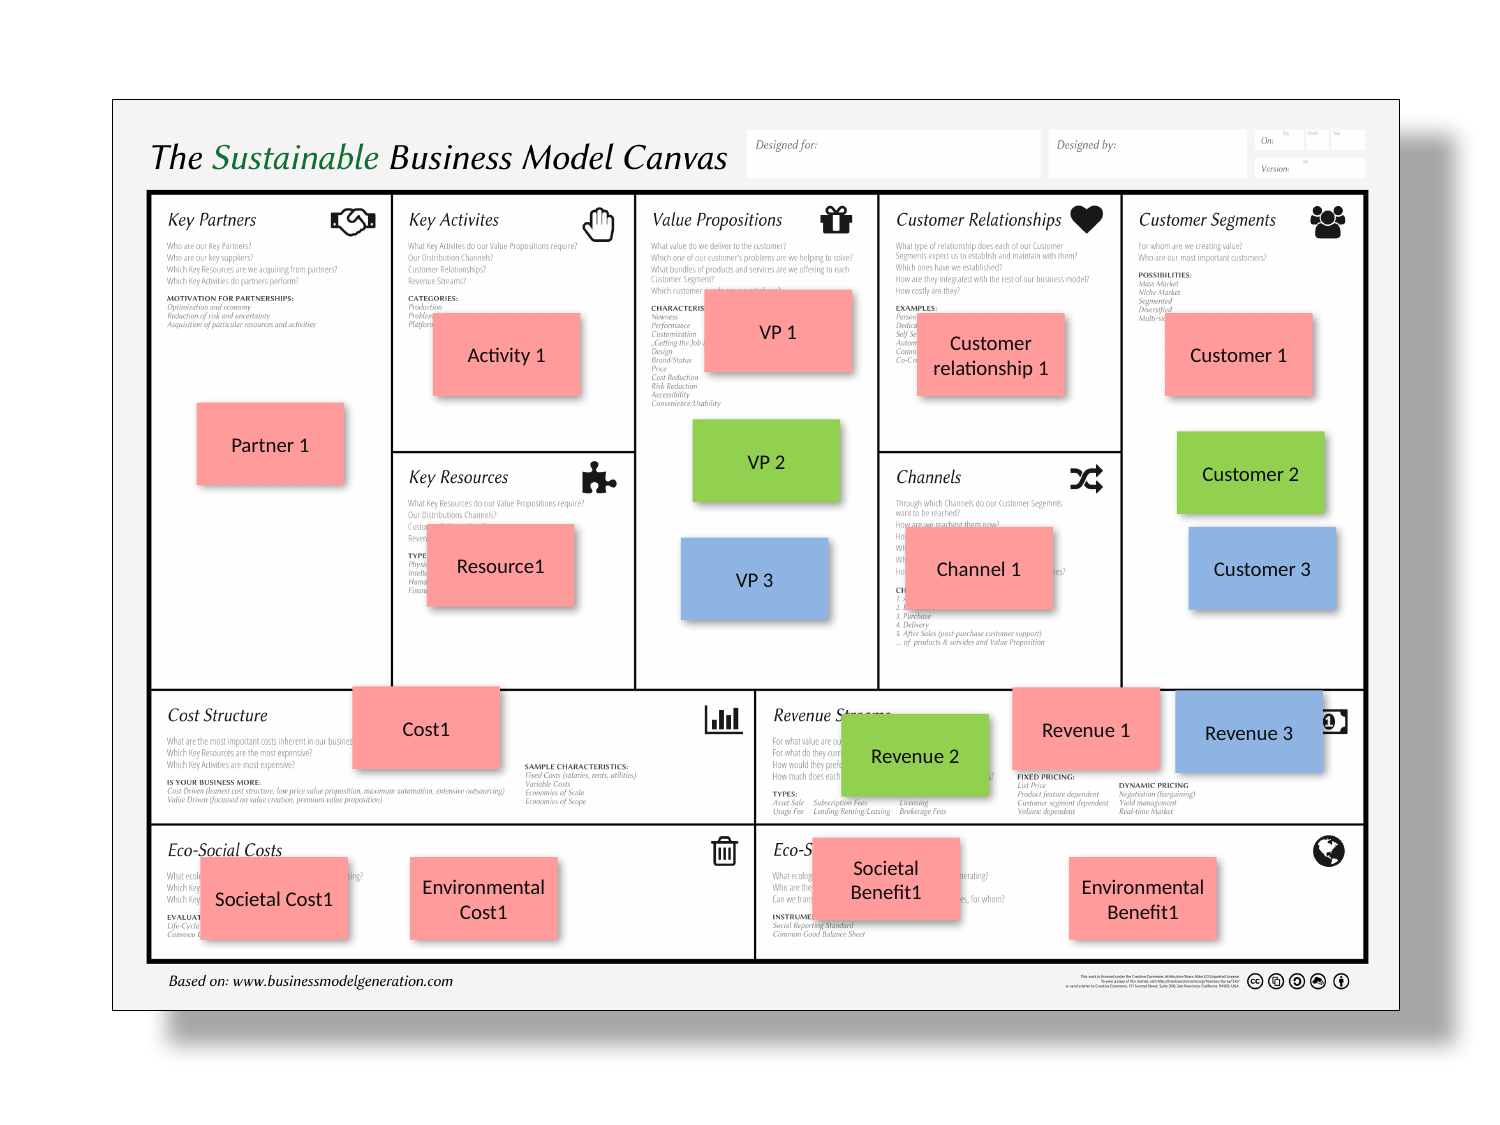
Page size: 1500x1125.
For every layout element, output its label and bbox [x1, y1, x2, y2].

picture [112, 99, 1401, 1011]
